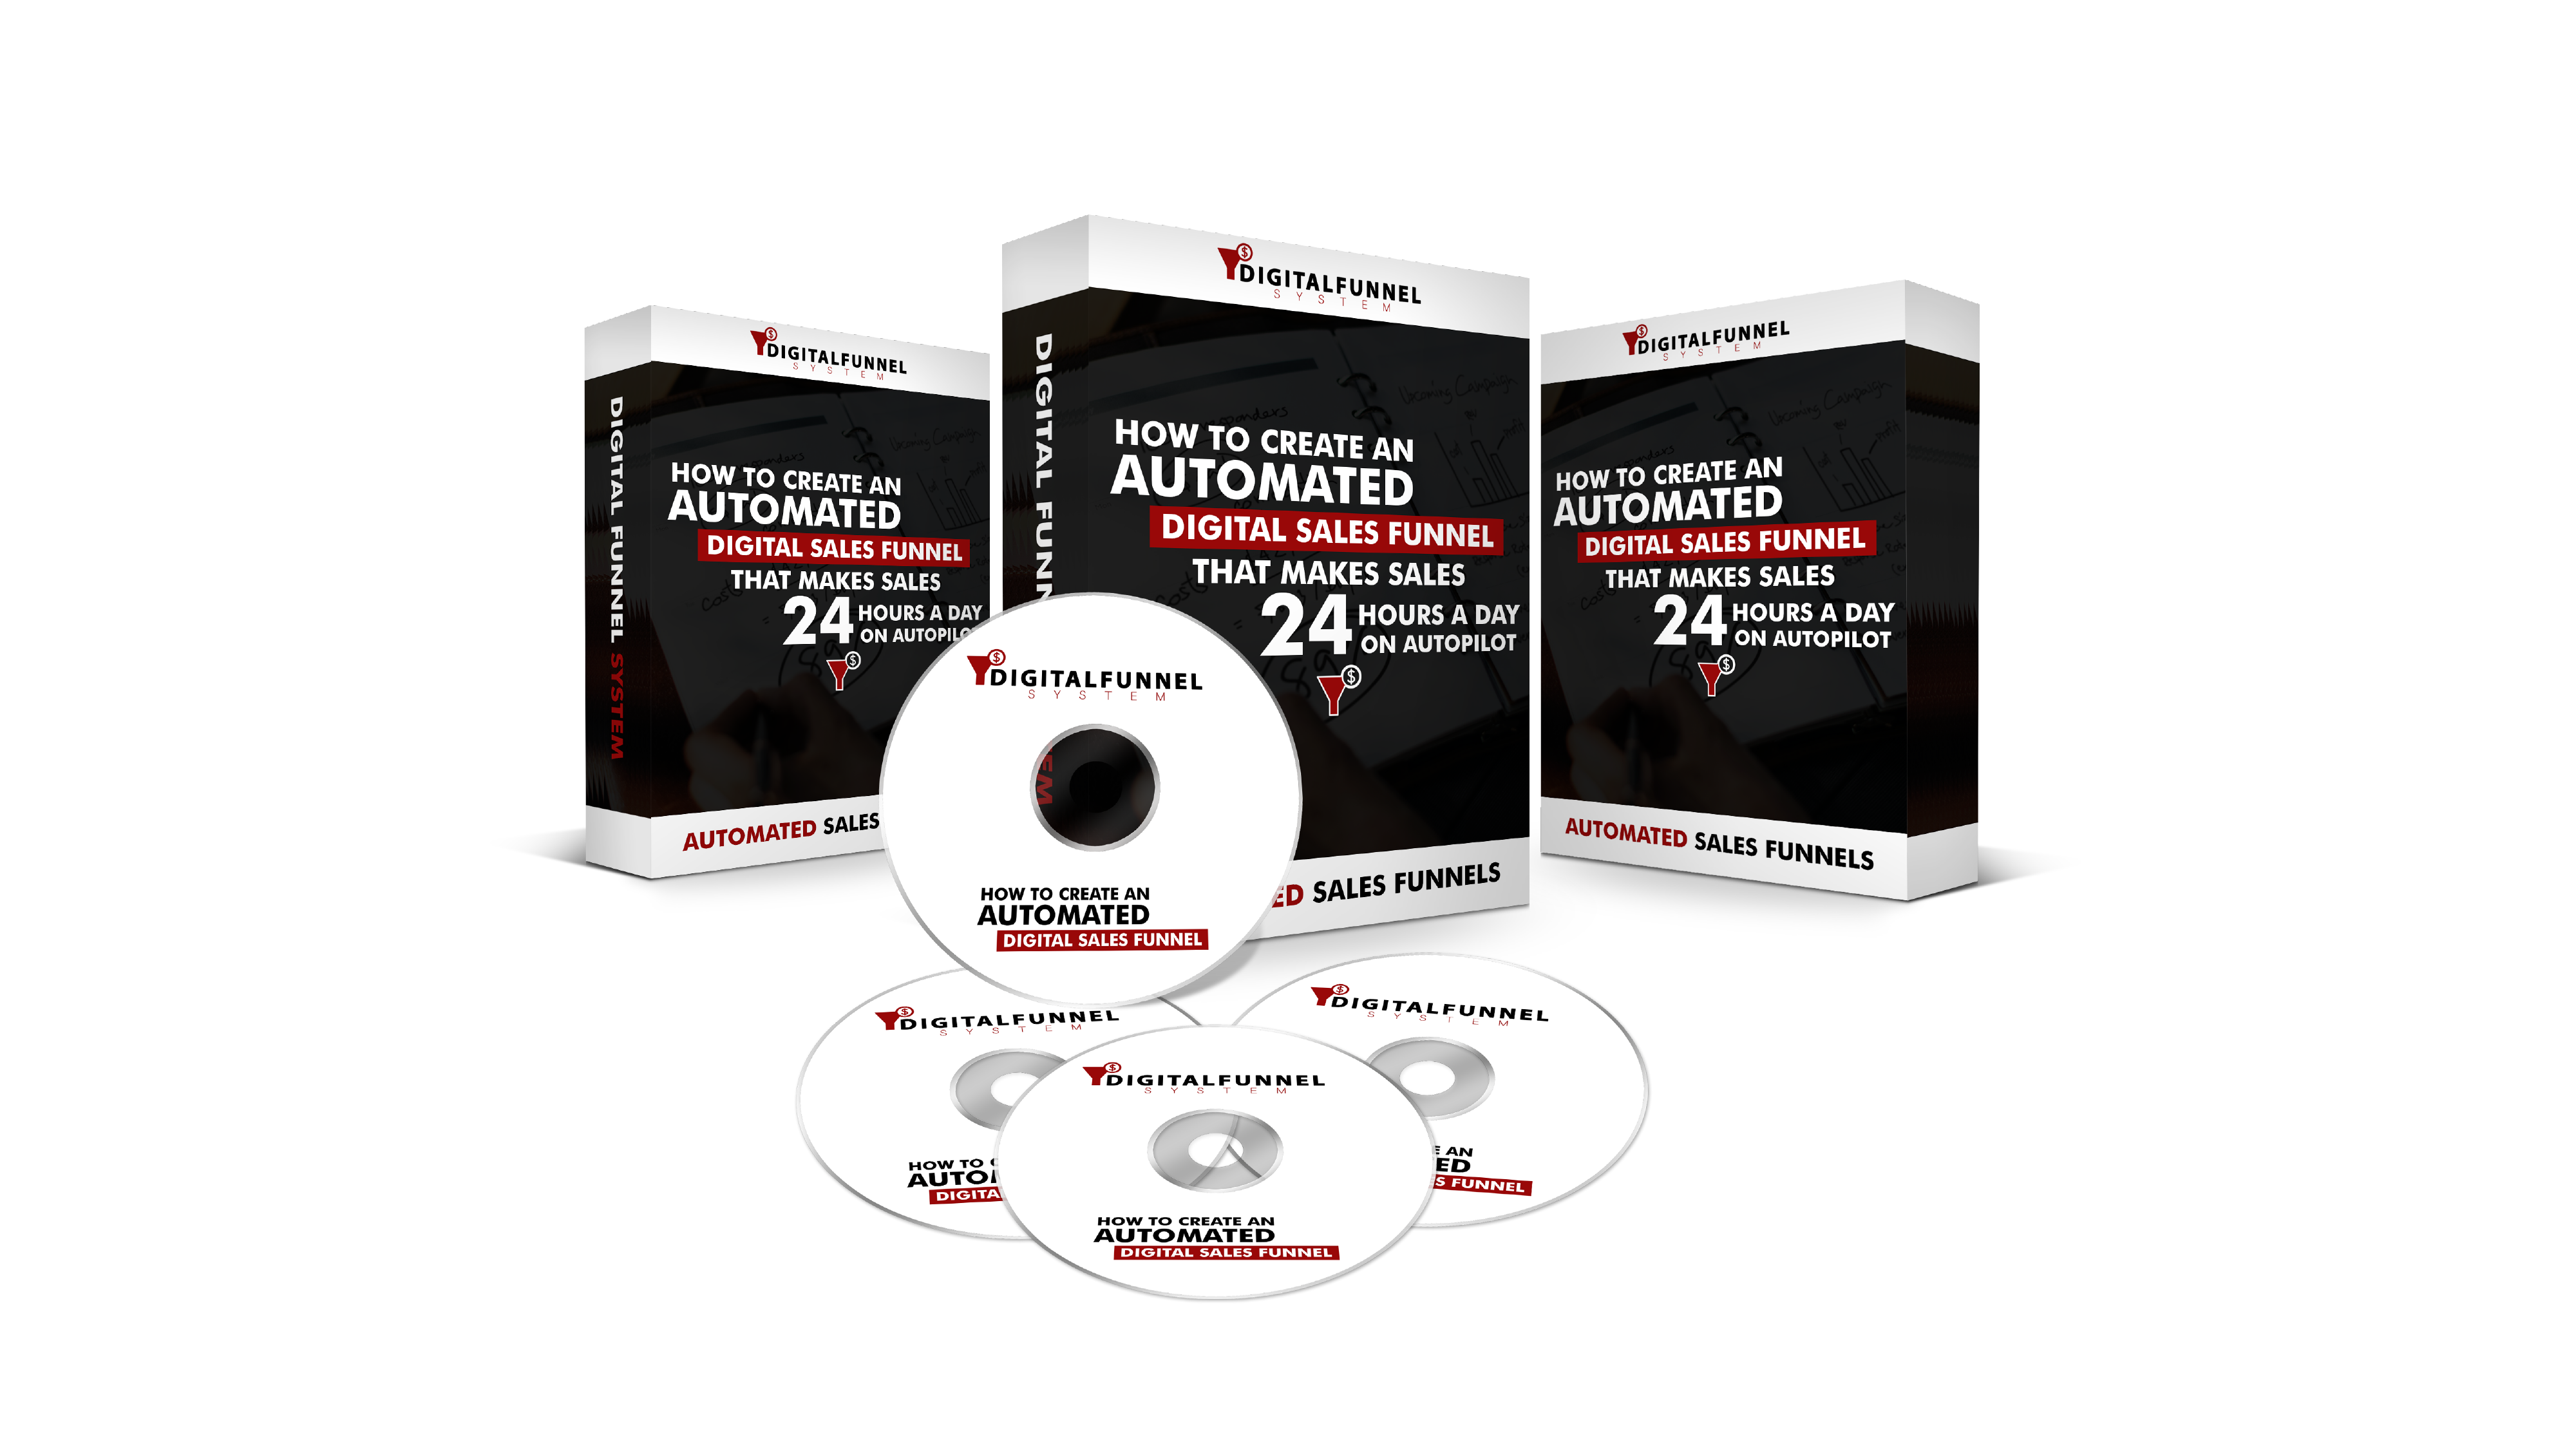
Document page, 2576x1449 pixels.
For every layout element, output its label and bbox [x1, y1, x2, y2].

picture [444, 122, 2132, 1327]
